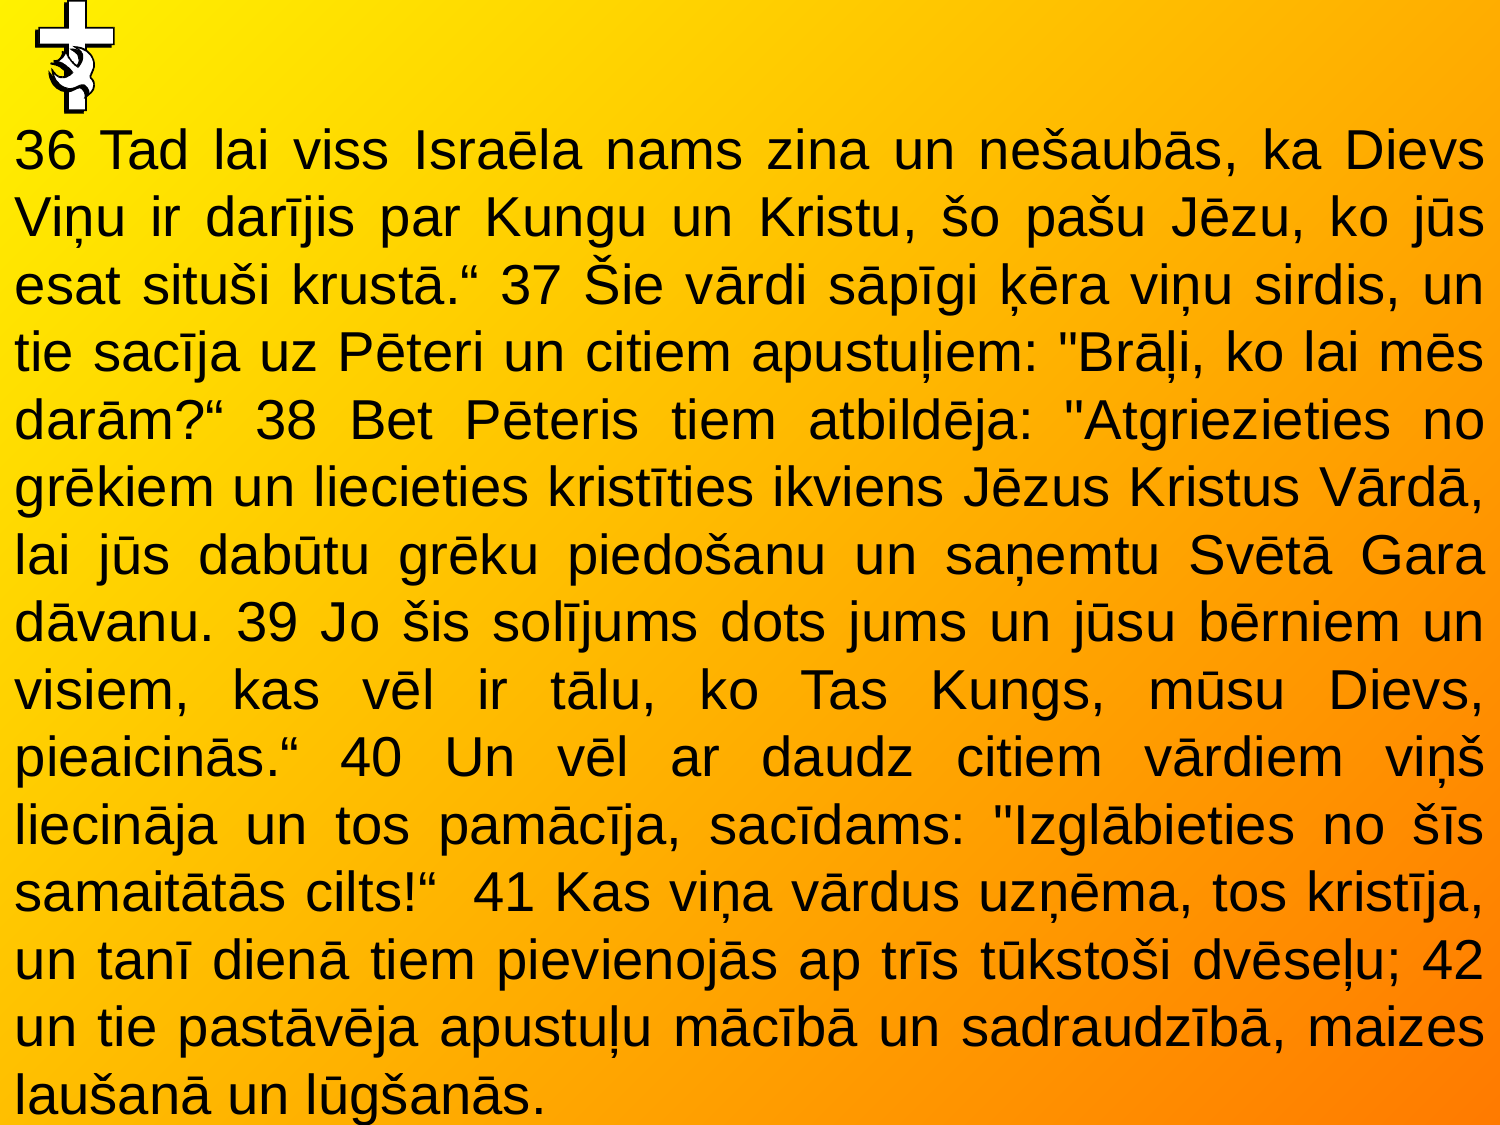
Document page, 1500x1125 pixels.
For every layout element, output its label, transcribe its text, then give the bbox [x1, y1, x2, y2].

picture [34, 0, 116, 114]
text_box 36 Tad lai viss Israēla nams zina un nešaubās, ka Dievs Viņu ir darījis par Kungu un Kristu, šo pašu Jēzu, ko jūs esat situši krustā.“ 37 Šie vārdi sāpīgi ķēra viņu sirdis, un tie sacīja uz Pēteri un citiem apustuļiem: "Brāļi, ko lai mēs darām?“ 38 Bet Pēteris tiem atbildēja: "Atgriezieties no grēkiem un liecieties kristīties ikviens Jēzus Kristus Vārdā, lai jūs dabūtu grēku piedošanu un saņemtu Svētā Gara dāvanu. 39 Jo šis solījums dots jums un jūsu bērniem un visiem, kas vēl ir tālu, ko Tas Kungs, mūsu Dievs, pieaicinās.“ 40 Un vēl ar daudz citiem vārdiem viņš liecināja un tos pamācīja, sacīdams: "Izglābieties no šīs samaitātās cilts!“ 41 Kas viņa vārdus uzņēma, tos kristīja, un tanī dienā tiem pievienojās ap trīs tūkstoši dvēseļu; 42 un tie pastāvēja apustuļu mācībā un sadraudzībā, maizes laušanā un lūgšanās. [0, 105, 1500, 1125]
